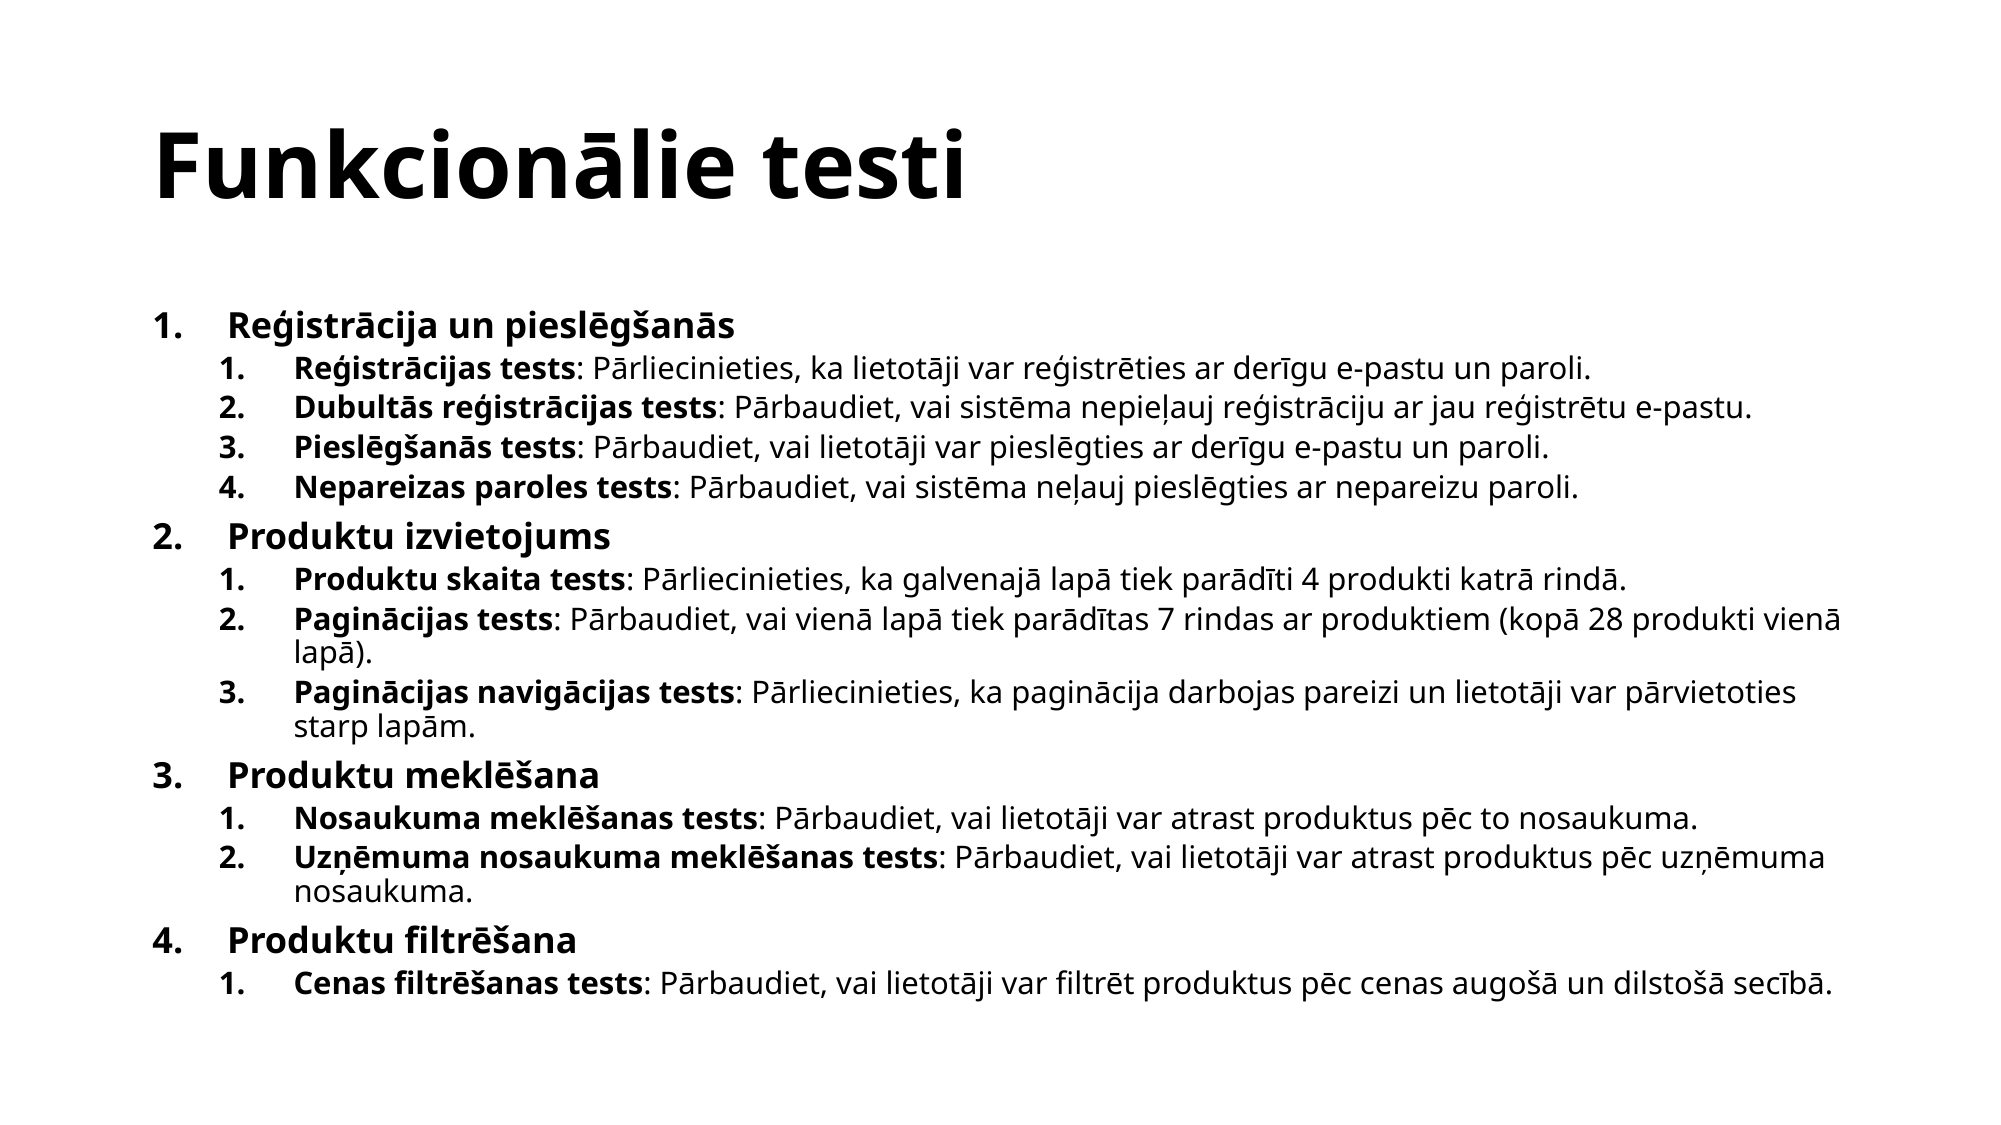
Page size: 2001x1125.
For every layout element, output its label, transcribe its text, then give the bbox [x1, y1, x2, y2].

list Reģistrācija un pieslēgšanās Reģistrācijas tests: Pārliecinieties, ka lietotāji var reģistrēties ar derīgu e-pastu un paroli. Dubultās reģistrācijas tests: Pārbaudiet, vai sistēma nepieļauj reģistrāciju ar jau reģistrētu e-pastu. Pieslēgšanās tests: Pārbaudiet, vai lietotāji var pieslēgties ar derīgu e-pastu un paroli. Nepareizas paroles tests: Pārbaudiet, vai sistēma neļauj pieslēgties ar nepareizu paroli. Produktu izvietojums Produktu skaita tests: Pārliecinieties, ka galvenajā lapā tiek parādīti 4 produkti katrā rindā. Paginācijas tests: Pārbaudiet, vai vienā lapā tiek parādītas 7 rindas ar produktiem (kopā 28 produkti vienā lapā). Paginācijas navigācijas tests: Pārliecinieties, ka paginācija darbojas pareizi un lietotāji var pārvietoties starp lapām. Produktu meklēšana Nosaukuma meklēšanas tests: Pārbaudiet, vai lietotāji var atrast produktus pēc to nosaukuma. Uzņēmuma nosaukuma meklēšanas tests: Pārbaudiet, vai lietotāji var atrast produktus pēc uzņēmuma nosaukuma. Produktu filtrēšana Cenas filtrēšanas tests: Pārbaudiet, vai lietotāji var filtrēt produktus pēc cenas augošā un dilstošā secībā. [137, 299, 1863, 1014]
title Funkcionālie testi [137, 59, 1863, 278]
